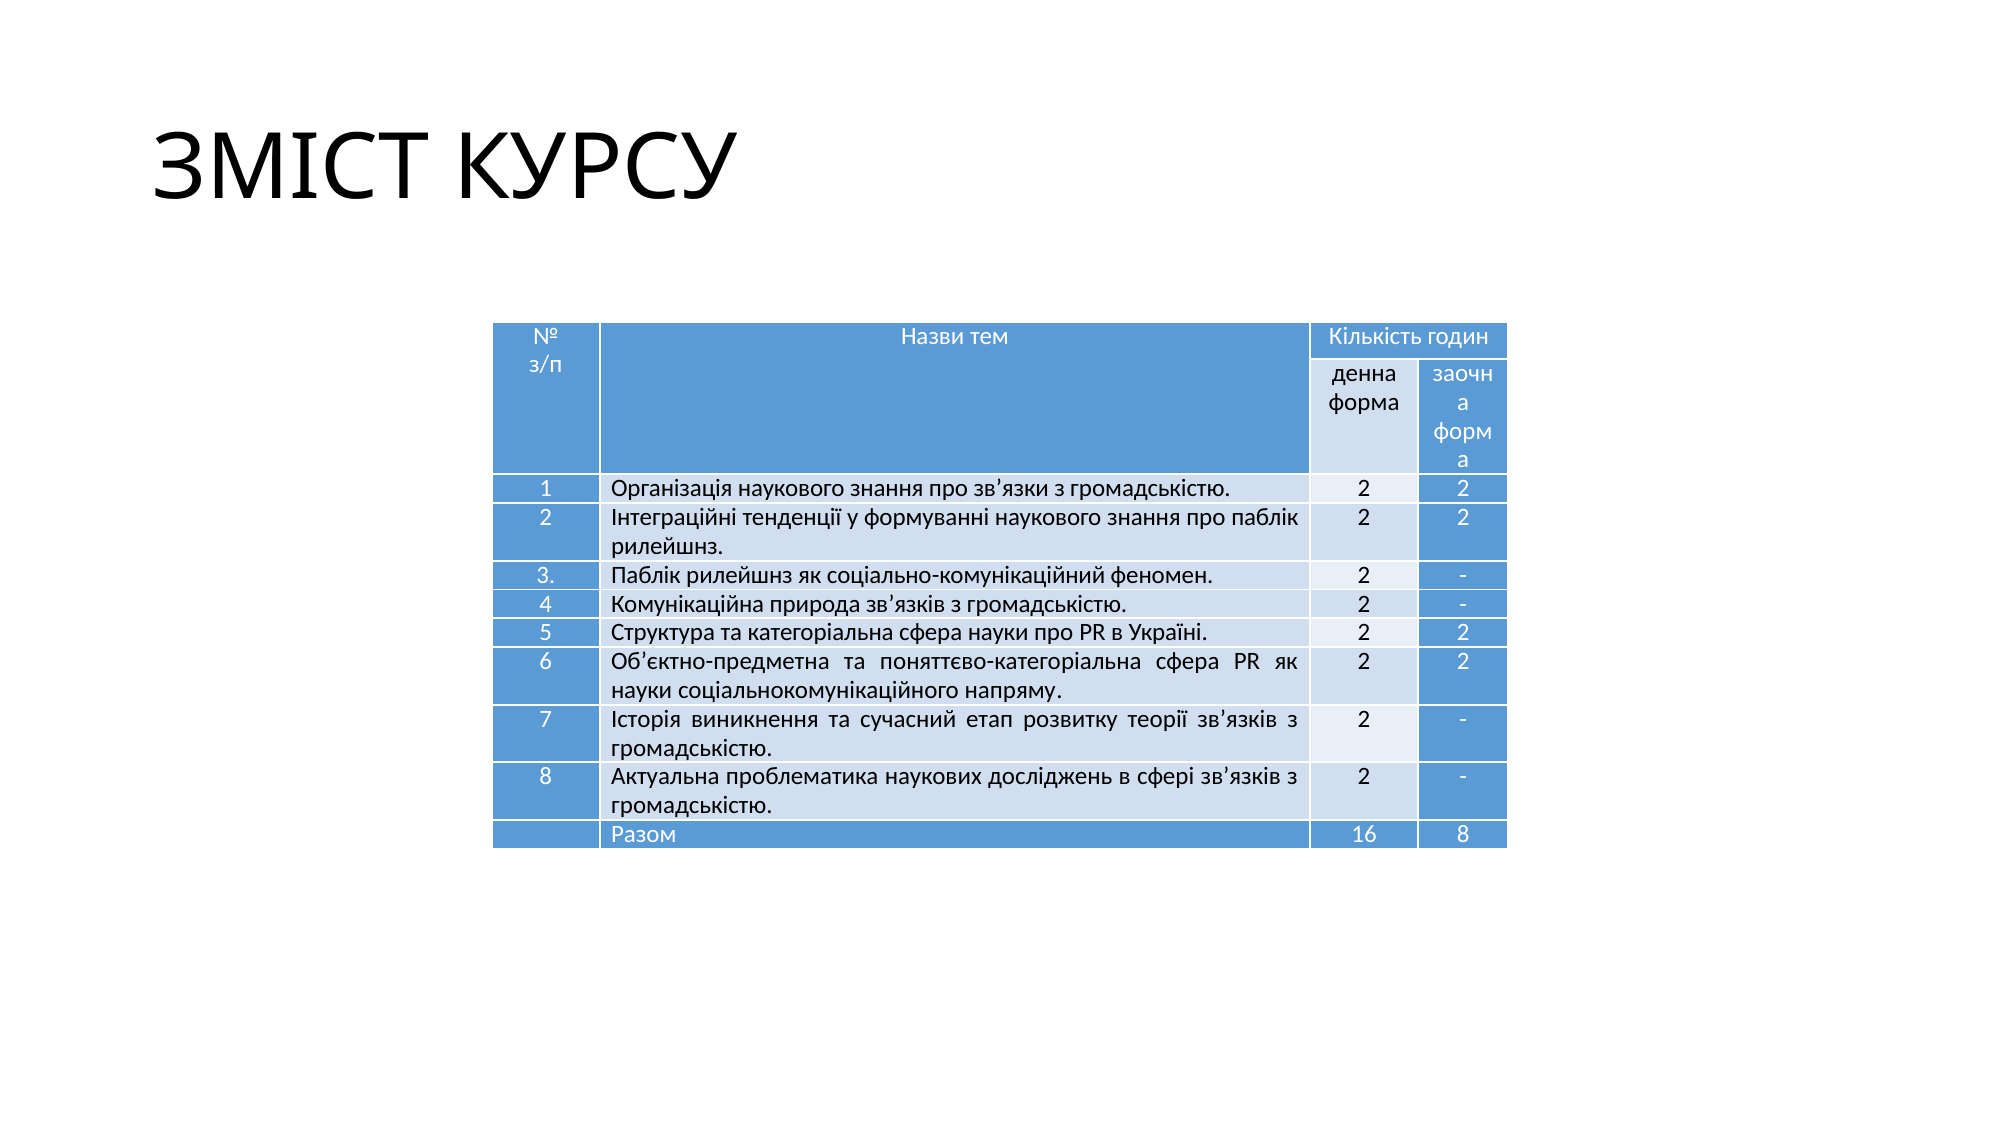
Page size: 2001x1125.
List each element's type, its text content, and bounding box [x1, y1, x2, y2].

table_cell - [1419, 590, 1507, 617]
table_cell Паблік рилейшнз як соціально-комунікаційний феномен. [601, 562, 1309, 589]
table_cell Історія виникнення та сучасний етап розвитку теорії зв’язків з громадськістю. [601, 706, 1309, 761]
table_cell 4 [493, 590, 599, 617]
table_cell денна форма [1311, 360, 1417, 473]
table_cell Разом [601, 821, 1309, 848]
table_cell 2 [1311, 706, 1417, 761]
table_cell 6 [493, 648, 599, 704]
table_cell 2 [1419, 475, 1507, 502]
table_cell 2 [1311, 648, 1417, 704]
table_cell 2 [1311, 590, 1417, 617]
table_header Назви тем [601, 323, 1309, 473]
table_cell 2 [1419, 648, 1507, 704]
table_cell Актуальна проблематика наукових досліджень в сфері зв’язків з громадськістю. [601, 763, 1309, 819]
table_header № з/п [493, 323, 599, 473]
table_cell заочна форма [1419, 360, 1507, 473]
table_cell 7 [493, 706, 599, 761]
table_cell 2 [1311, 562, 1417, 589]
table_header Кількість годин [1311, 323, 1507, 358]
table_cell 5 [493, 619, 599, 646]
table_cell Організація наукового знання про зв’язки з громадськістю. [601, 475, 1309, 502]
table_cell 2 [1311, 619, 1417, 646]
table_cell 2 [1419, 619, 1507, 646]
table_cell 2 [493, 504, 599, 560]
table_cell 2 [1311, 504, 1417, 560]
table_cell [493, 821, 599, 848]
table_cell - [1419, 562, 1507, 589]
table_cell 8 [1419, 821, 1507, 848]
table_cell 8 [493, 763, 599, 819]
table_cell 3. [493, 562, 599, 589]
table_cell 2 [1311, 763, 1417, 819]
title ЗМІСТ КУРСУ [137, 59, 1863, 278]
table_cell 2 [1419, 504, 1507, 560]
table_cell Структура та категоріальна сфера науки про PR в Україні. [601, 619, 1309, 646]
table_cell Об’єктно-предметна та поняттєво-категоріальна сфера PR як науки соціальнокомунікаційного напряму. [601, 648, 1309, 704]
table_cell Інтеграційні тенденції у формуванні наукового знання про паблік рилейшнз. [601, 504, 1309, 560]
table_cell 2 [1311, 475, 1417, 502]
table_cell - [1419, 763, 1507, 819]
table_cell Комунікаційна природа зв’язків з громадськістю. [601, 590, 1309, 617]
table_cell 1 [493, 475, 599, 502]
table_cell 16 [1311, 821, 1417, 848]
table_cell - [1419, 706, 1507, 761]
